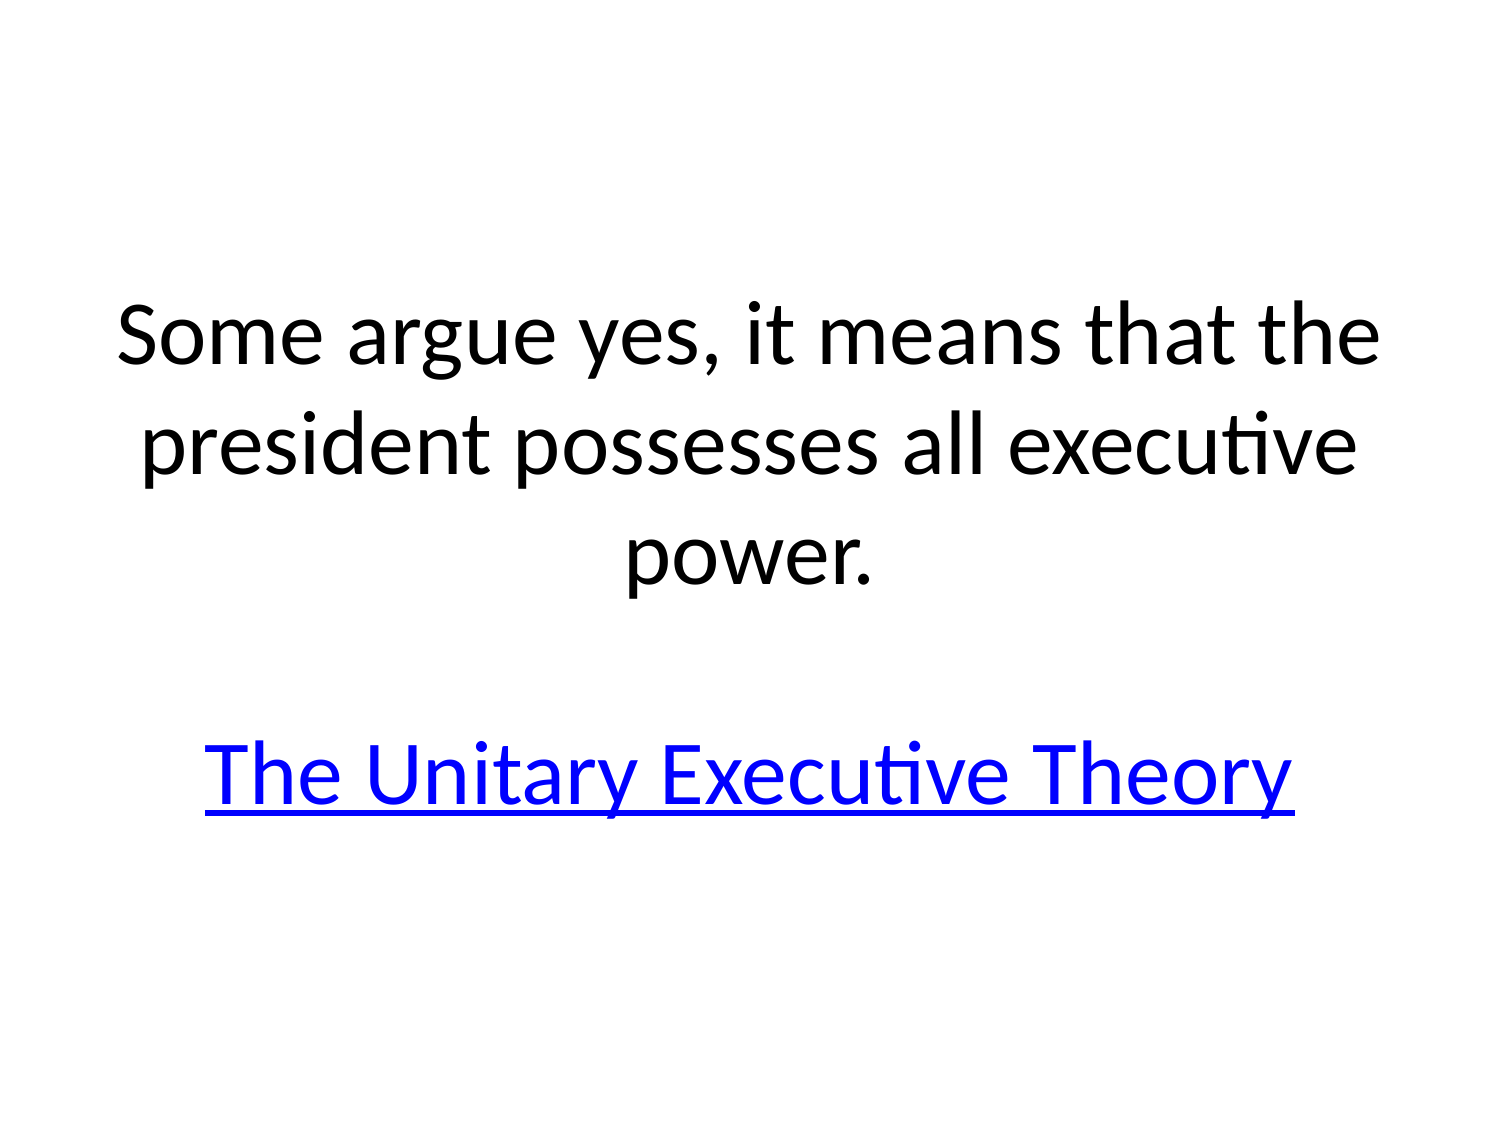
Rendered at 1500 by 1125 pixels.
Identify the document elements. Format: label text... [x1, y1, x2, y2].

title Some argue yes, it means that the president possesses all executive power. The Unitary Executive Theory [74, 44, 1426, 1051]
